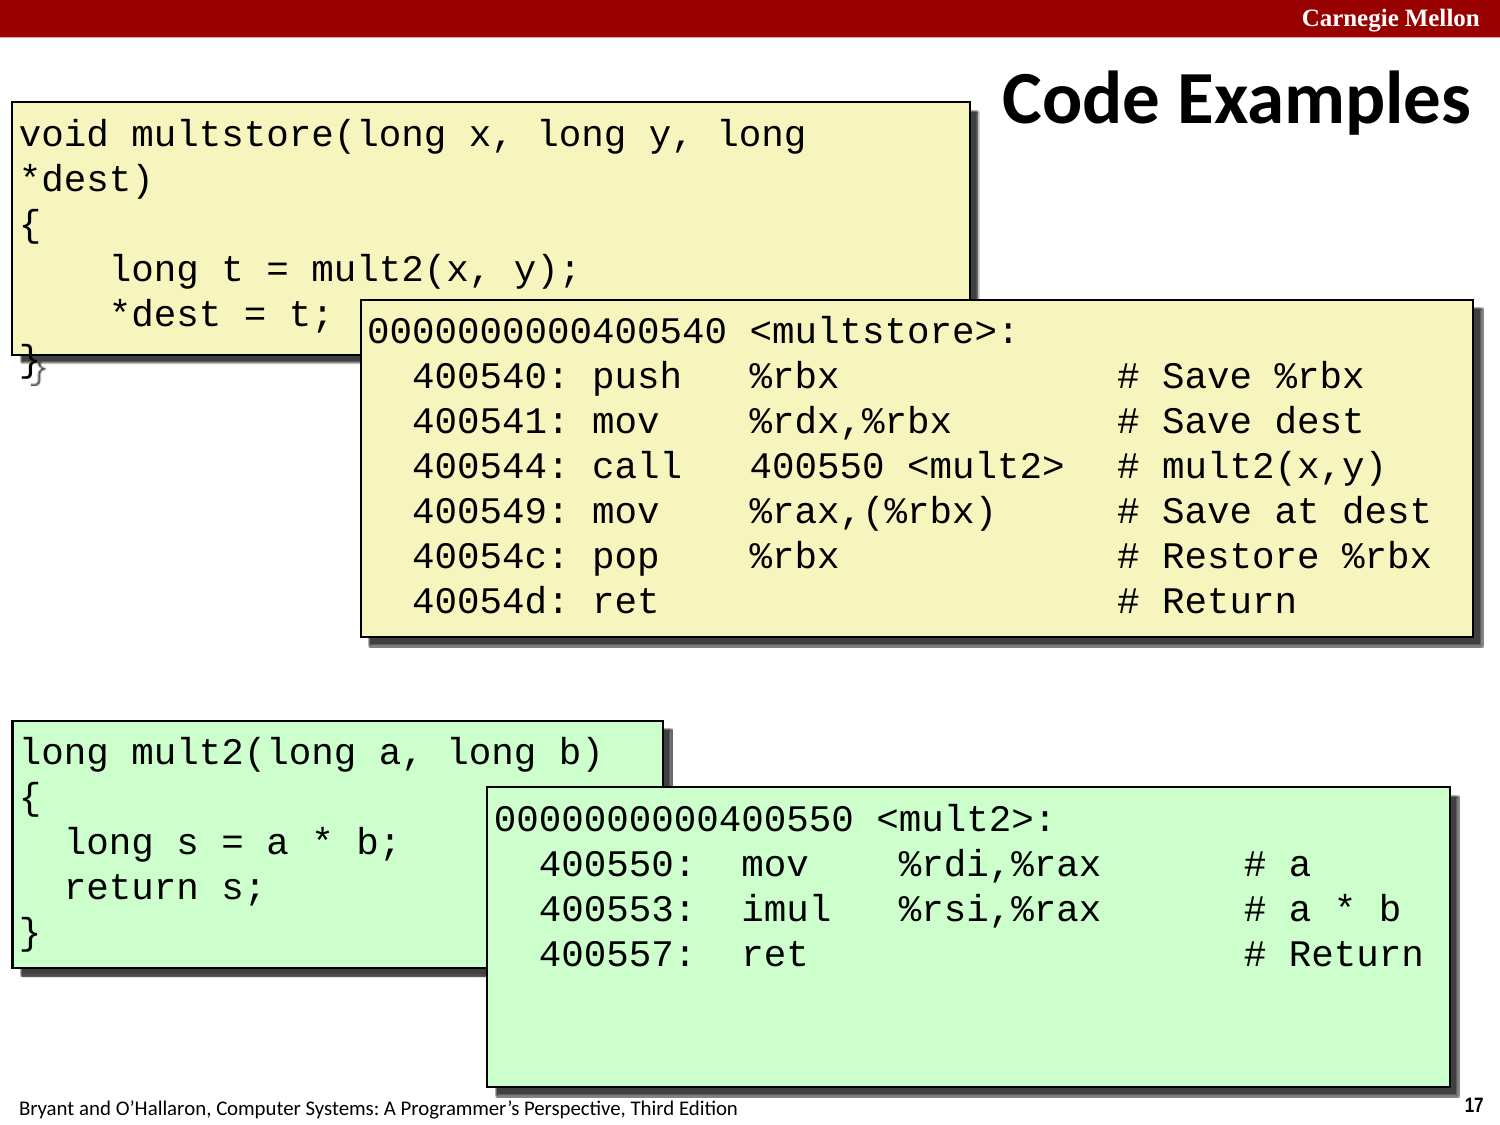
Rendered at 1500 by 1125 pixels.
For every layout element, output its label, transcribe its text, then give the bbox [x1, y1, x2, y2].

text_box long mult2(long a, long b) { long s = a * b; return s; } [12, 721, 663, 969]
text_box void multstore(long x, long y, long *dest) { long t = mult2(x, y); *dest = t; } [12, 102, 970, 356]
title Code Examples [996, 0, 1500, 188]
text_box 0000000000400550 <mult2>: 400550: mov %rdi,%rax # a 400553: imul %rsi,%rax # a * b 400557: ret # Return [487, 787, 1450, 1088]
text_box 0000000000400540 <multstore>: 400540: push %rbx # Save %rbx 400541: mov %rdx,%rbx # Save dest 400544: call 400550 <mult2> # mult2(x,y) 400549: mov %rax,(%rbx) # Save at dest 40054c: pop %rbx # Restore %rbx 40054d: ret # Return [360, 299, 1474, 638]
